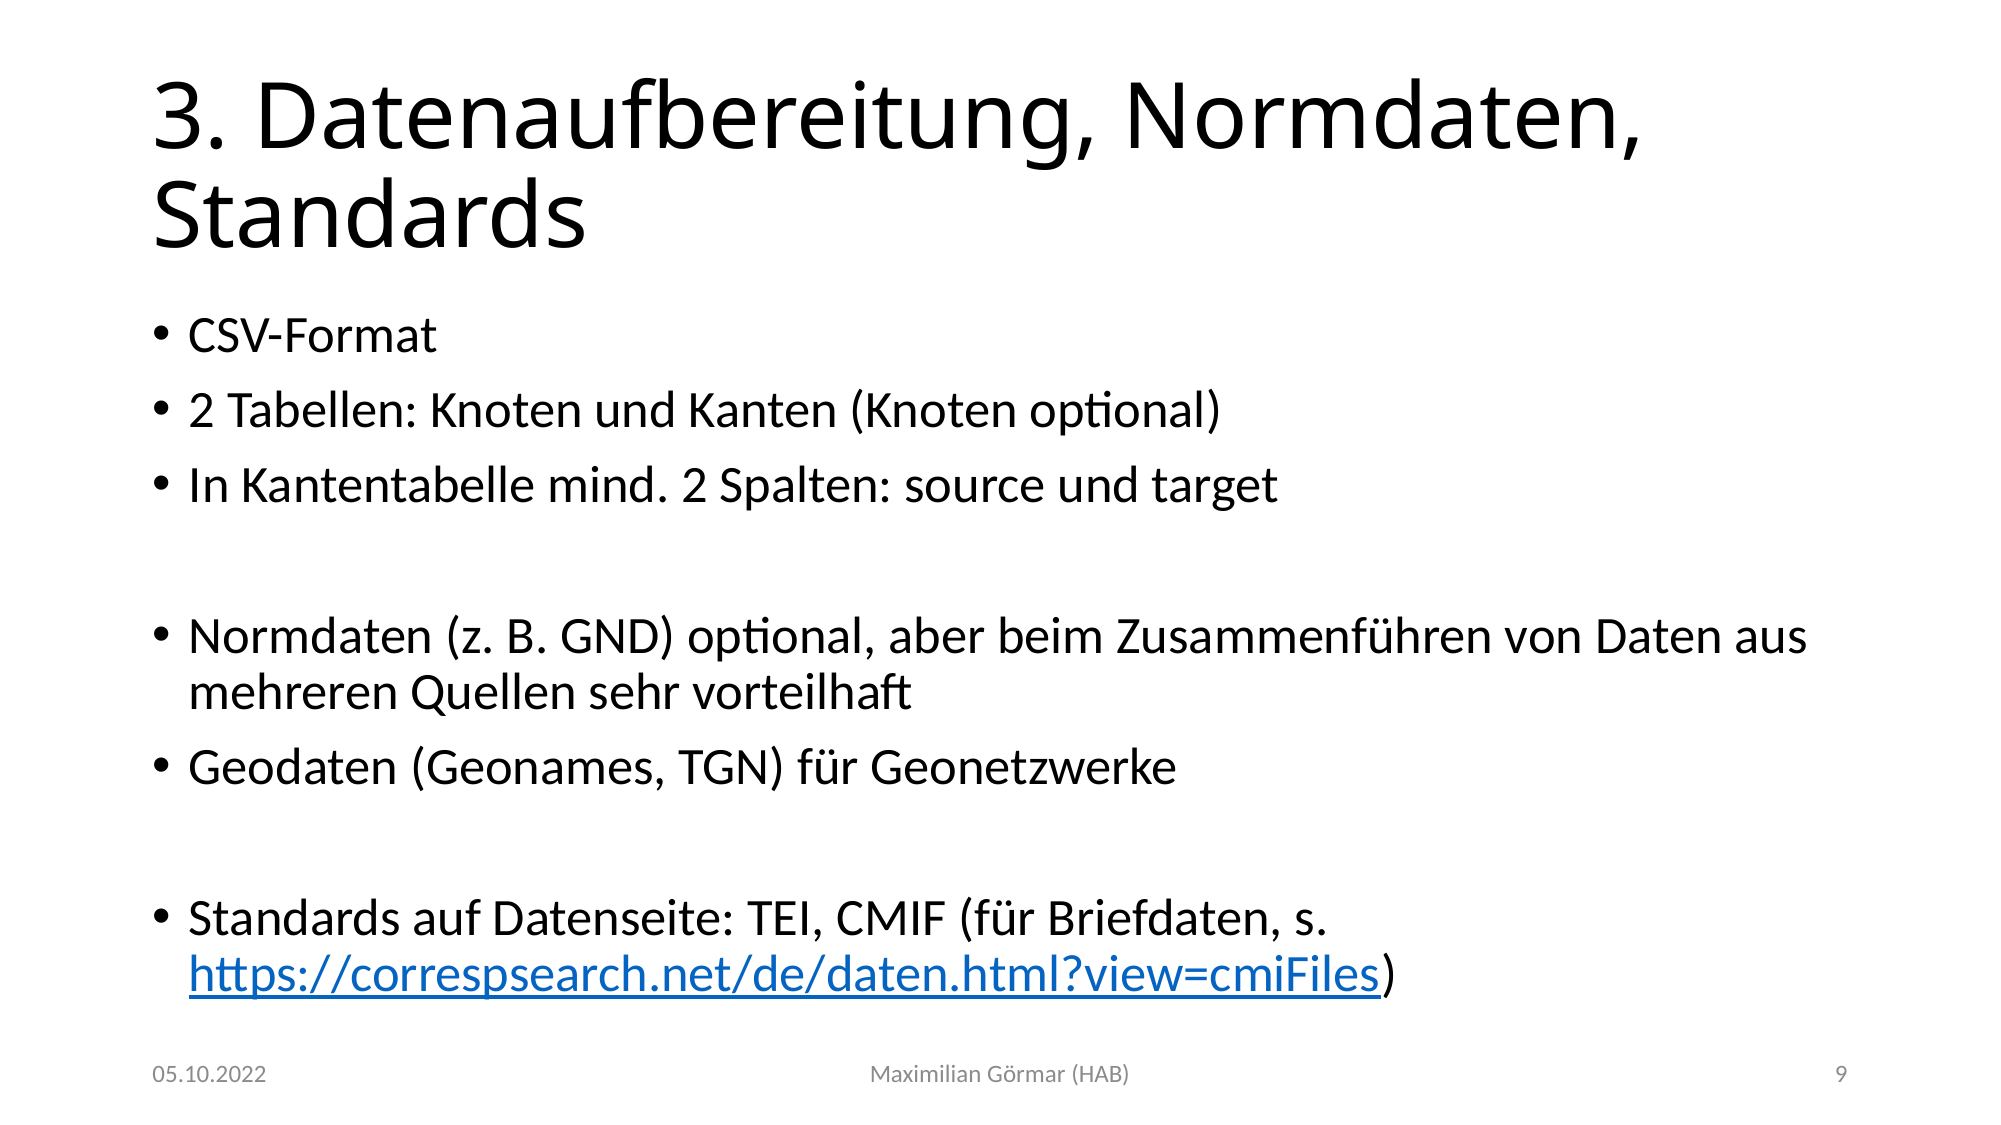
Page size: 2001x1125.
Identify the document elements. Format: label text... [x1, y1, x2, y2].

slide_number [137, 1042, 588, 1103]
list CSV-Format 2 Tabellen: Knoten und Kanten (Knoten optional) In Kantentabelle mind. 2 Spalten: source und target Normdaten (z. B. GND) optional, aber beim Zusammenführen von Daten aus mehreren Quellen sehr vorteilhaft Geodaten (Geonames, TGN) für Geonetzwerke Standards auf Datenseite: TEI, CMIF (für Briefdaten, s. https://correspsearch.net/de/daten.html?view=cmiFiles) [137, 299, 1863, 1014]
footer Maximilian Görmar (HAB) [662, 1042, 1338, 1103]
slide_number 9 [1412, 1042, 1863, 1103]
title 3. Datenaufbereitung, Normdaten, Standards [137, 59, 1863, 278]
